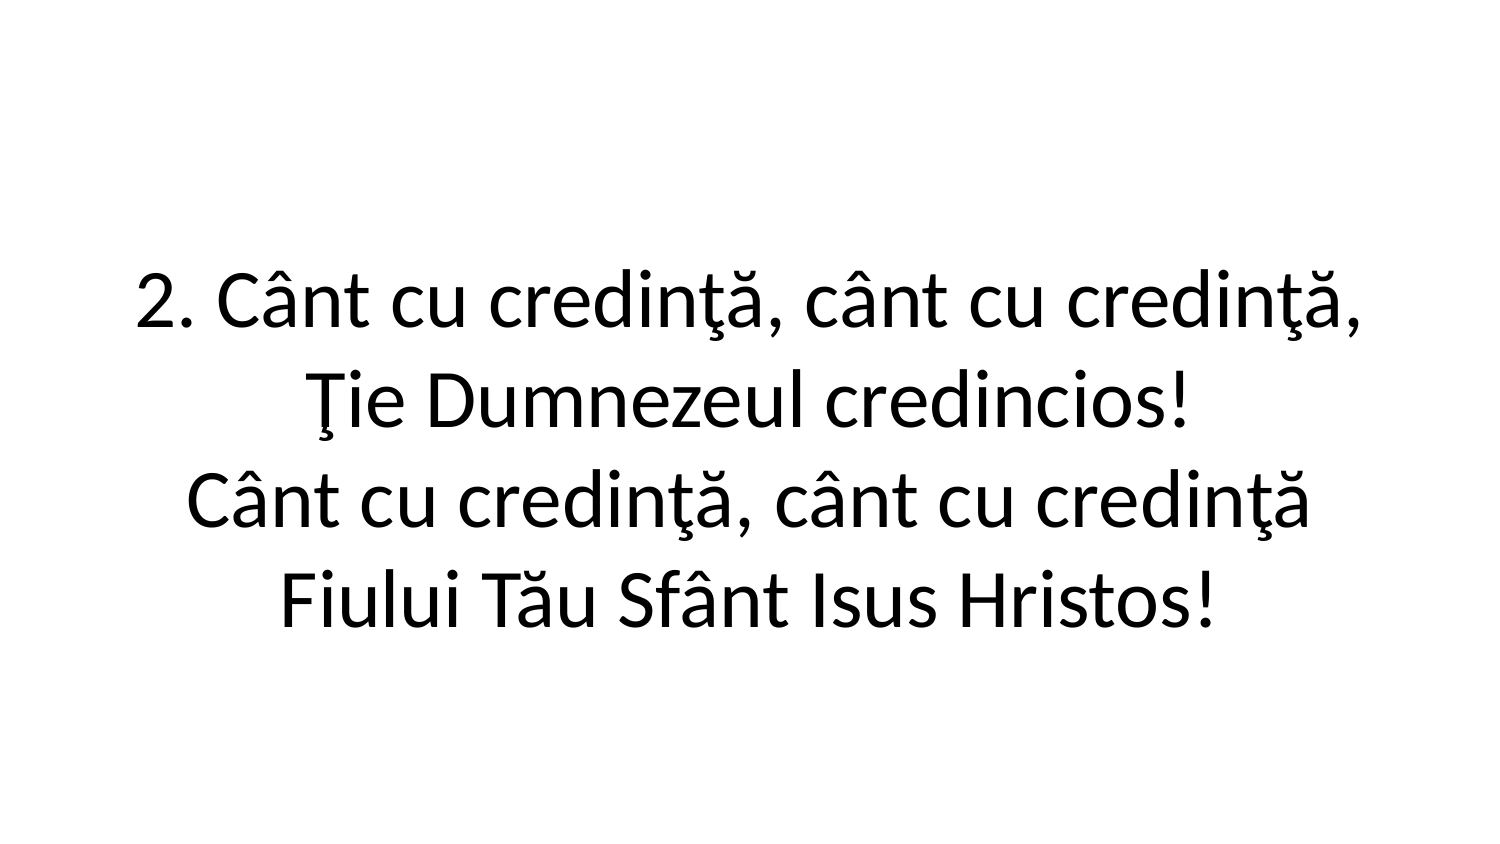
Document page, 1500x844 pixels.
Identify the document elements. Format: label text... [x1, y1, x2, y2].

text_box 2. Cânt cu credinţă, cânt cu credinţă, Ţie Dumnezeul credincios! Cânt cu credinţă, cânt cu credinţă Fiului Tău Sfânt Isus Hristos! [119, 192, 1381, 652]
